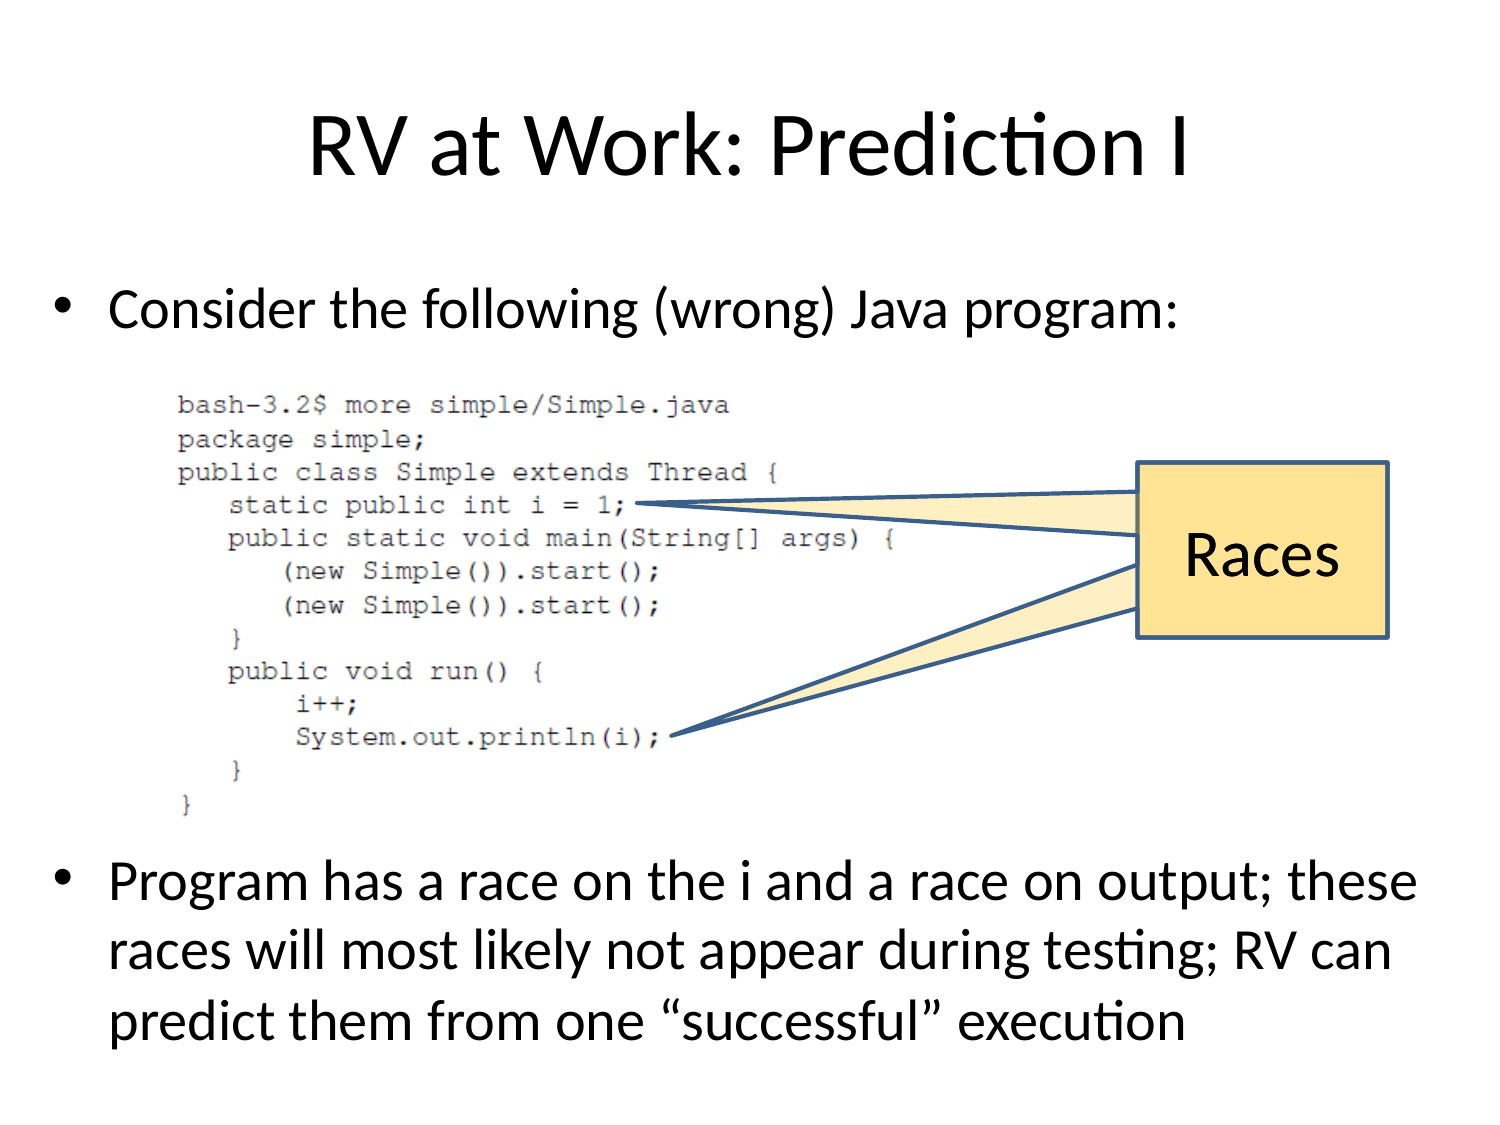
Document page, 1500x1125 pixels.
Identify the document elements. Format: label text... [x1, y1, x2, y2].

text_box Races [916, 460, 1390, 640]
list Consider the following (wrong) Java program: Program has a race on the i and a race on output; these races will most likely not appear during testing; RV can predict them from one “successful” execution [37, 262, 1463, 1088]
title RV at Work: Prediction I [75, 45, 1425, 233]
text_box Races [916, 563, 1135, 672]
picture [169, 388, 913, 826]
